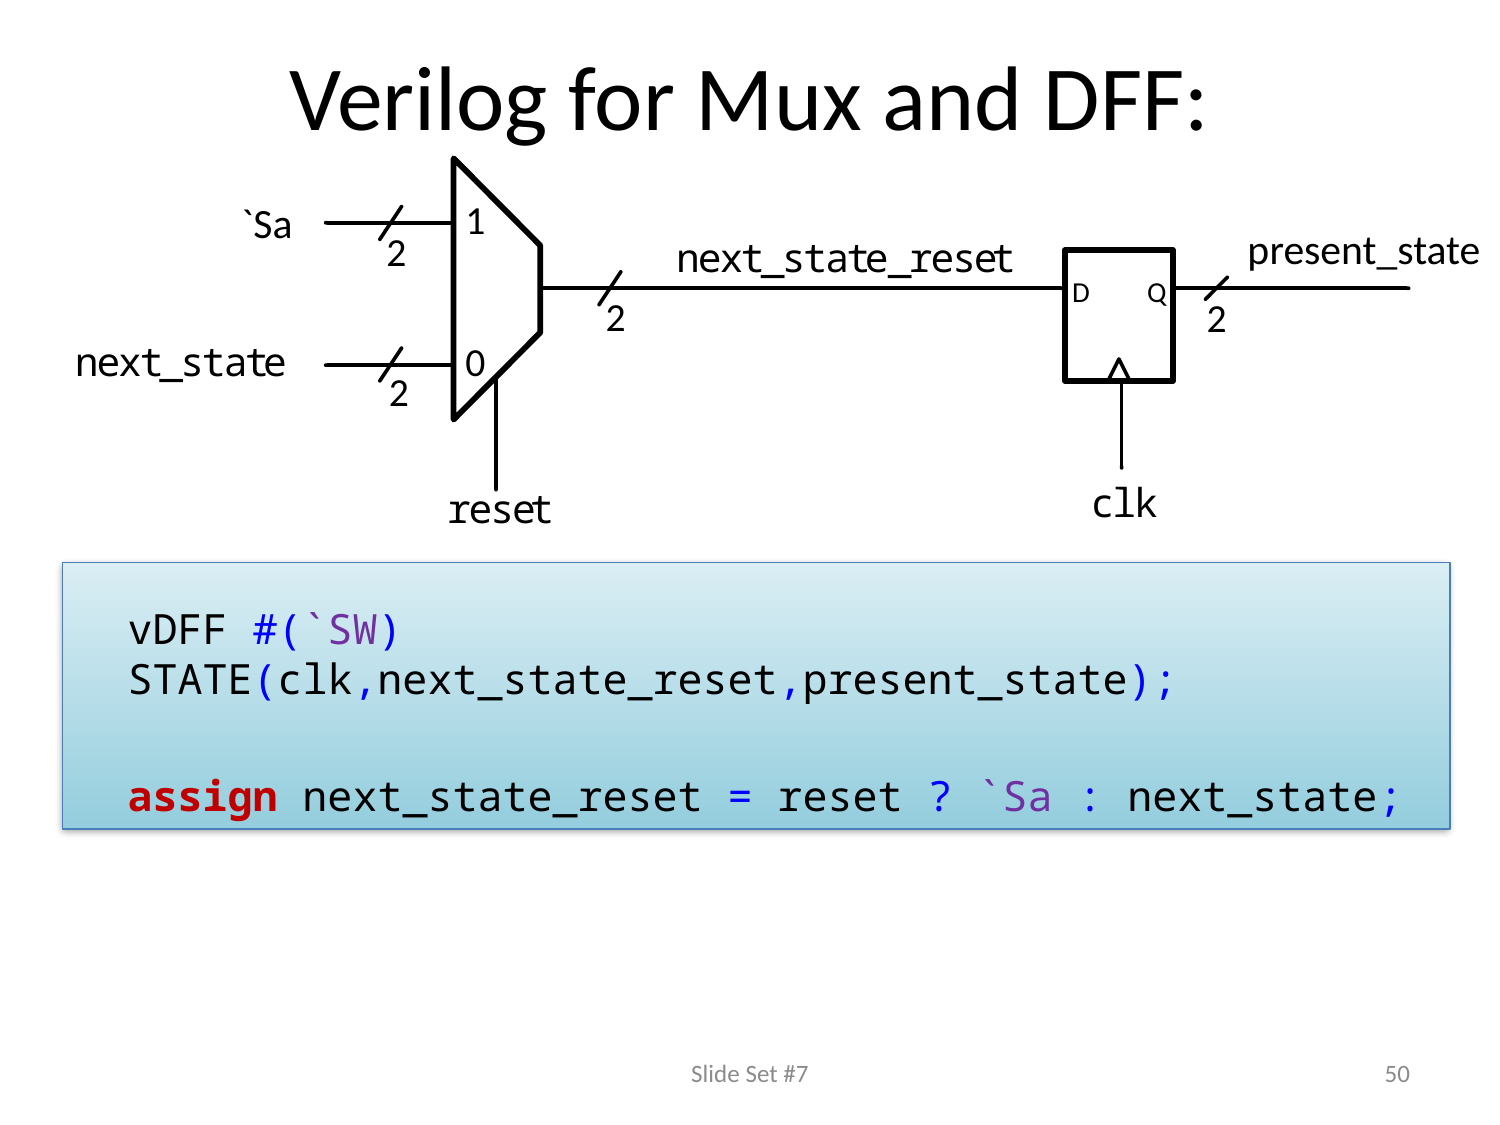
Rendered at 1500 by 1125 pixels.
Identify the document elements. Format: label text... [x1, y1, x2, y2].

title Verilog for Mux and DFF: [75, 0, 1425, 188]
footer Slide Set #7 [512, 1042, 988, 1103]
text_box present_state [1419, 215, 1496, 281]
list vDFF #(`SW) STATE(clk,next_state_reset,present_state); assign next_state_reset = reset ? `Sa : next_state; [112, 595, 1463, 1083]
slide_number 50 [1074, 1042, 1425, 1103]
text_box [62, 562, 1451, 830]
picture [49, 149, 1415, 554]
